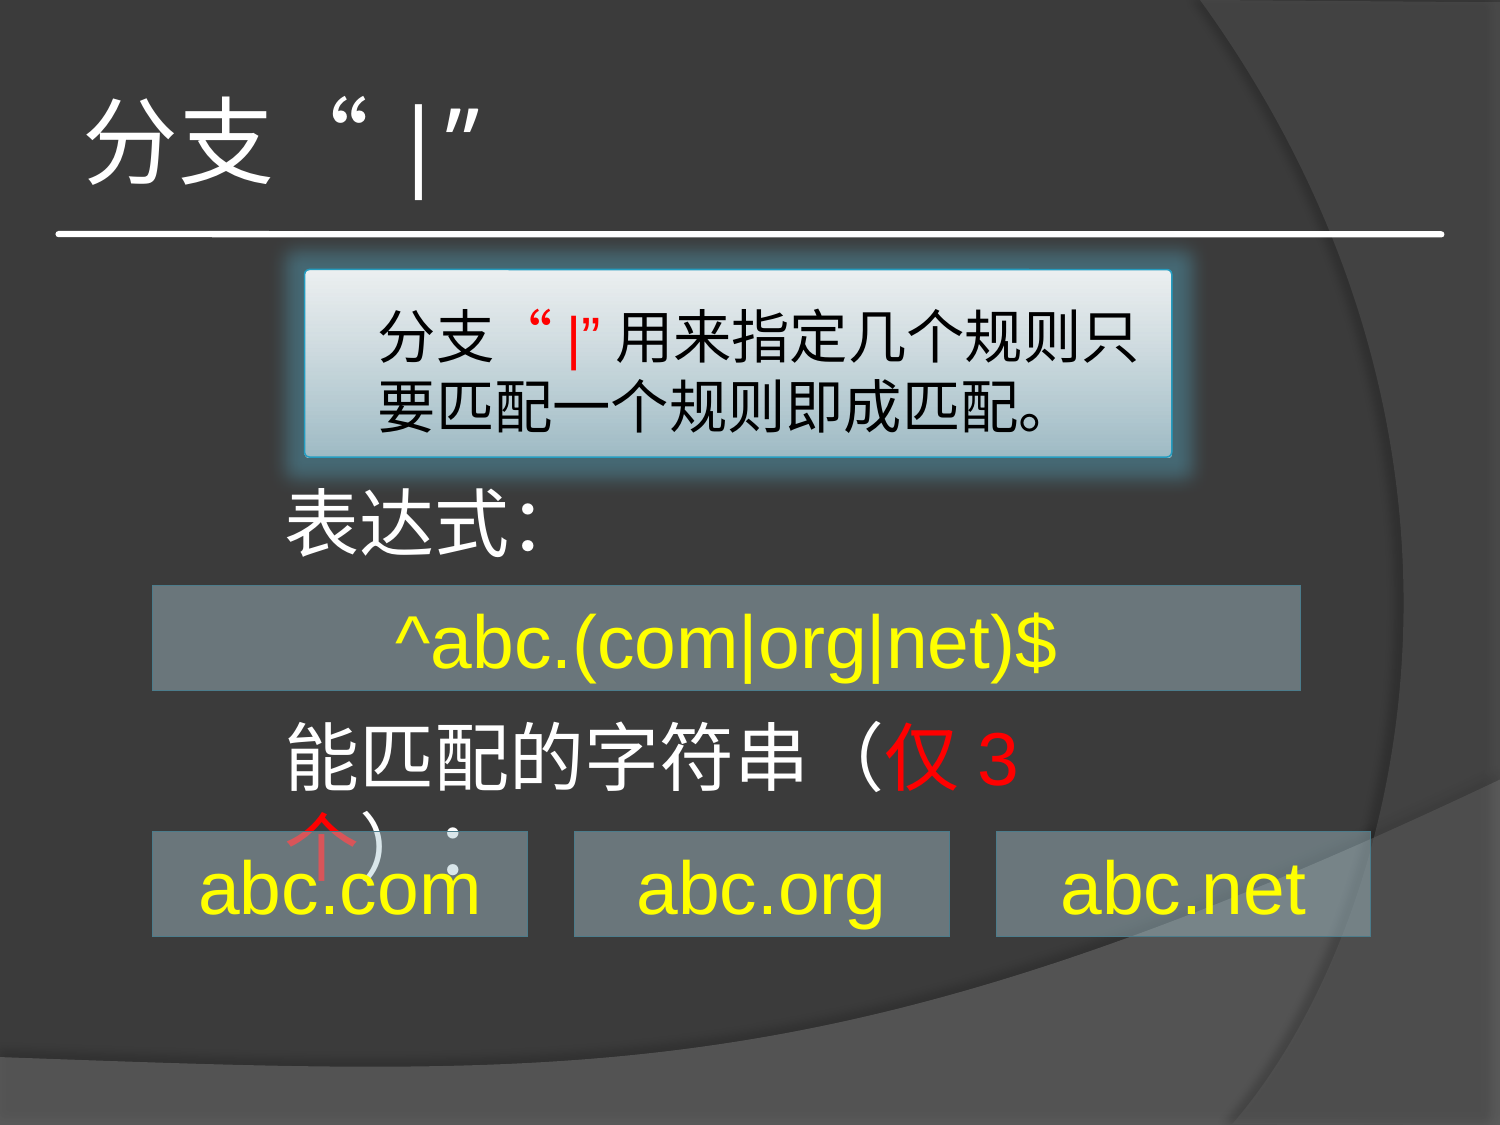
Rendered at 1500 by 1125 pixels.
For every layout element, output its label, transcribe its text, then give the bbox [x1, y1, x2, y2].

text_box 分支“|”用来指定几个规则只要匹配一个规则即成匹配。 [363, 292, 1161, 448]
text_box [303, 268, 1173, 458]
title 分支“|” [75, 45, 1300, 225]
text_box abc.org [574, 831, 950, 937]
text_box abc.net [996, 831, 1371, 937]
text_box 表达式： [269, 468, 610, 574]
text_box 能匹配的字符串（仅3个）： [269, 703, 1172, 898]
text_box ^abc.(com|org|net)$ [152, 585, 1301, 691]
text_box abc.com [152, 831, 528, 937]
